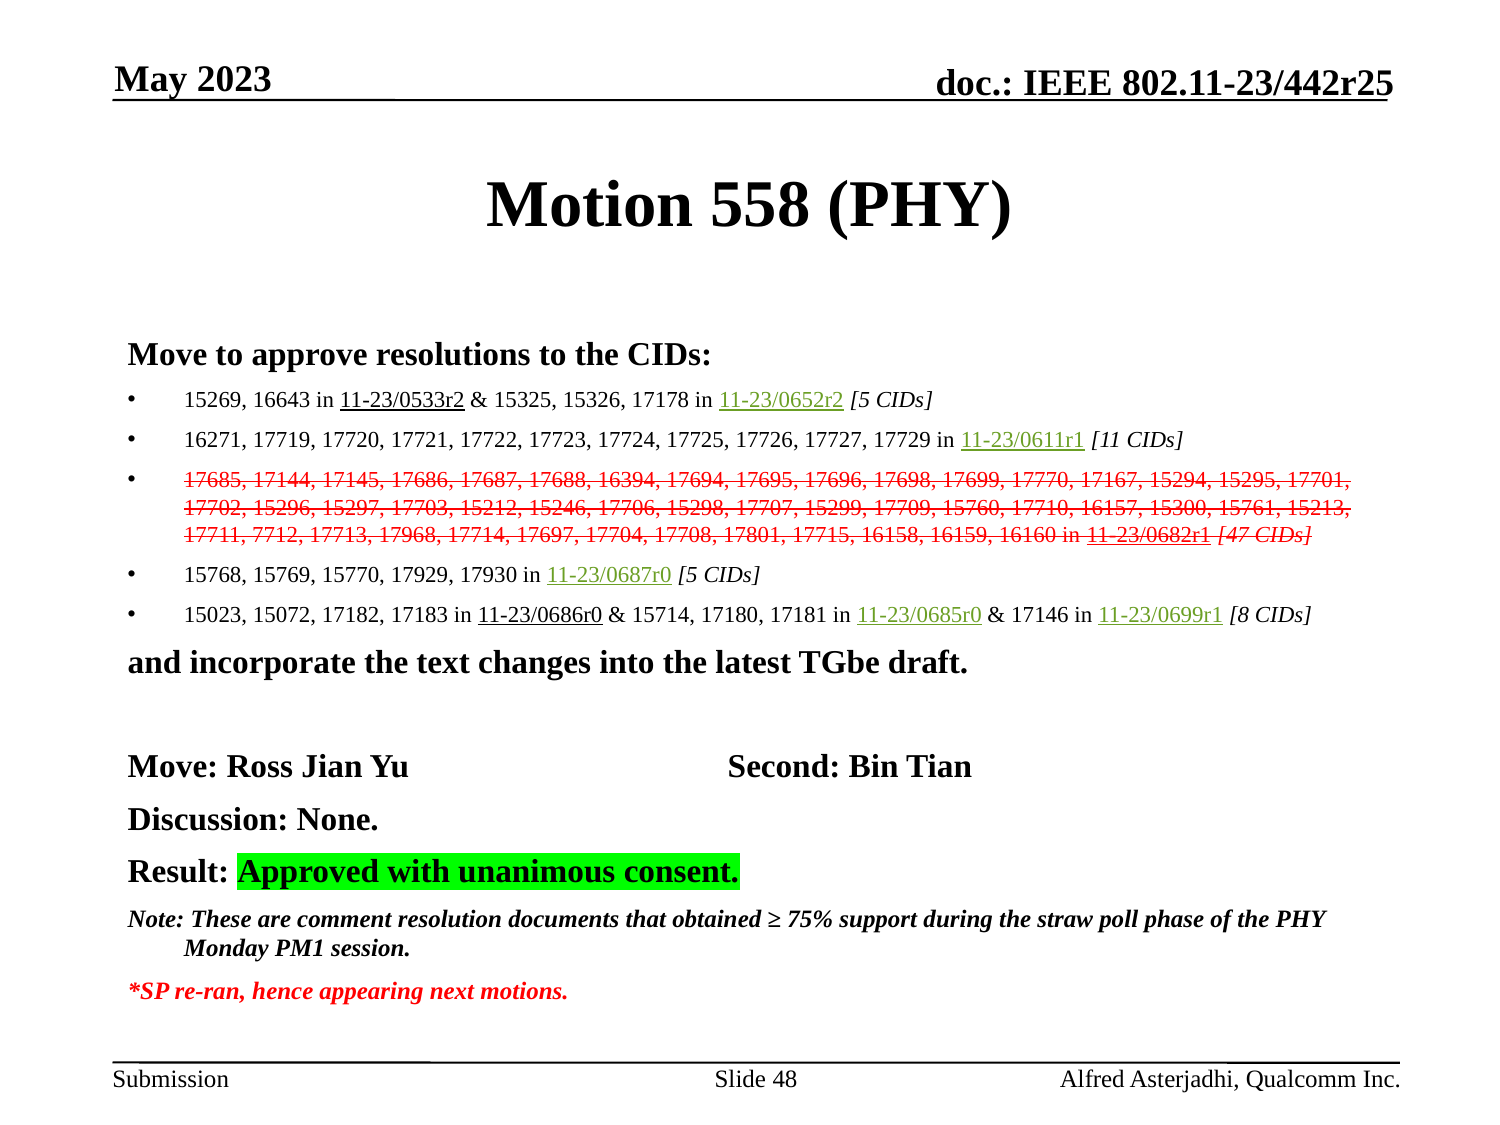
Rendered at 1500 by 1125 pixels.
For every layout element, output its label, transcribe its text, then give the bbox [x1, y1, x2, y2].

list Move to approve resolutions to the CIDs: 15269, 16643 in 11-23/0533r2 & 15325, 15326, 17178 in 11-23/0652r2 [5 CIDs] 16271, 17719, 17720, 17721, 17722, 17723, 17724, 17725, 17726, 17727, 17729 in 11-23/0611r1 [11 CIDs] 17685, 17144, 17145, 17686, 17687, 17688, 16394, 17694, 17695, 17696, 17698, 17699, 17770, 17167, 15294, 15295, 17701, 17702, 15296, 15297, 17703, 15212, 15246, 17706, 15298, 17707, 15299, 17709, 15760, 17710, 16157, 15300, 15761, 15213, 17711, 7712, 17713, 17968, 17714, 17697, 17704, 17708, 17801, 17715, 16158, 16159, 16160 in 11-23/0682r1 [47 CIDs] 15768, 15769, 15770, 17929, 17930 in 11-23/0687r0 [5 CIDs] 15023, 15072, 17182, 17183 in 11-23/0686r0 & 15714, 17180, 17181 in 11-23/0685r0 & 17146 in 11-23/0699r1 [8 CIDs] and incorporate the text changes into the latest TGbe draft. Move: Ross Jian Yu Second: Bin Tian Discussion: None. Result: Approved with unanimous consent. Note: These are comment resolution documents that obtained ≥ 75% support during the straw poll phase of the PHY Monday PM1 session. *SP re-ran, hence appearing next motions. [112, 324, 1388, 1063]
slide_number Slide 48 [712, 1061, 800, 1123]
title Motion 558 (PHY) [112, 112, 1388, 288]
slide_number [114, 54, 423, 100]
footer Alfred Asterjadhi, Qualcomm Inc. [878, 1061, 1402, 1093]
